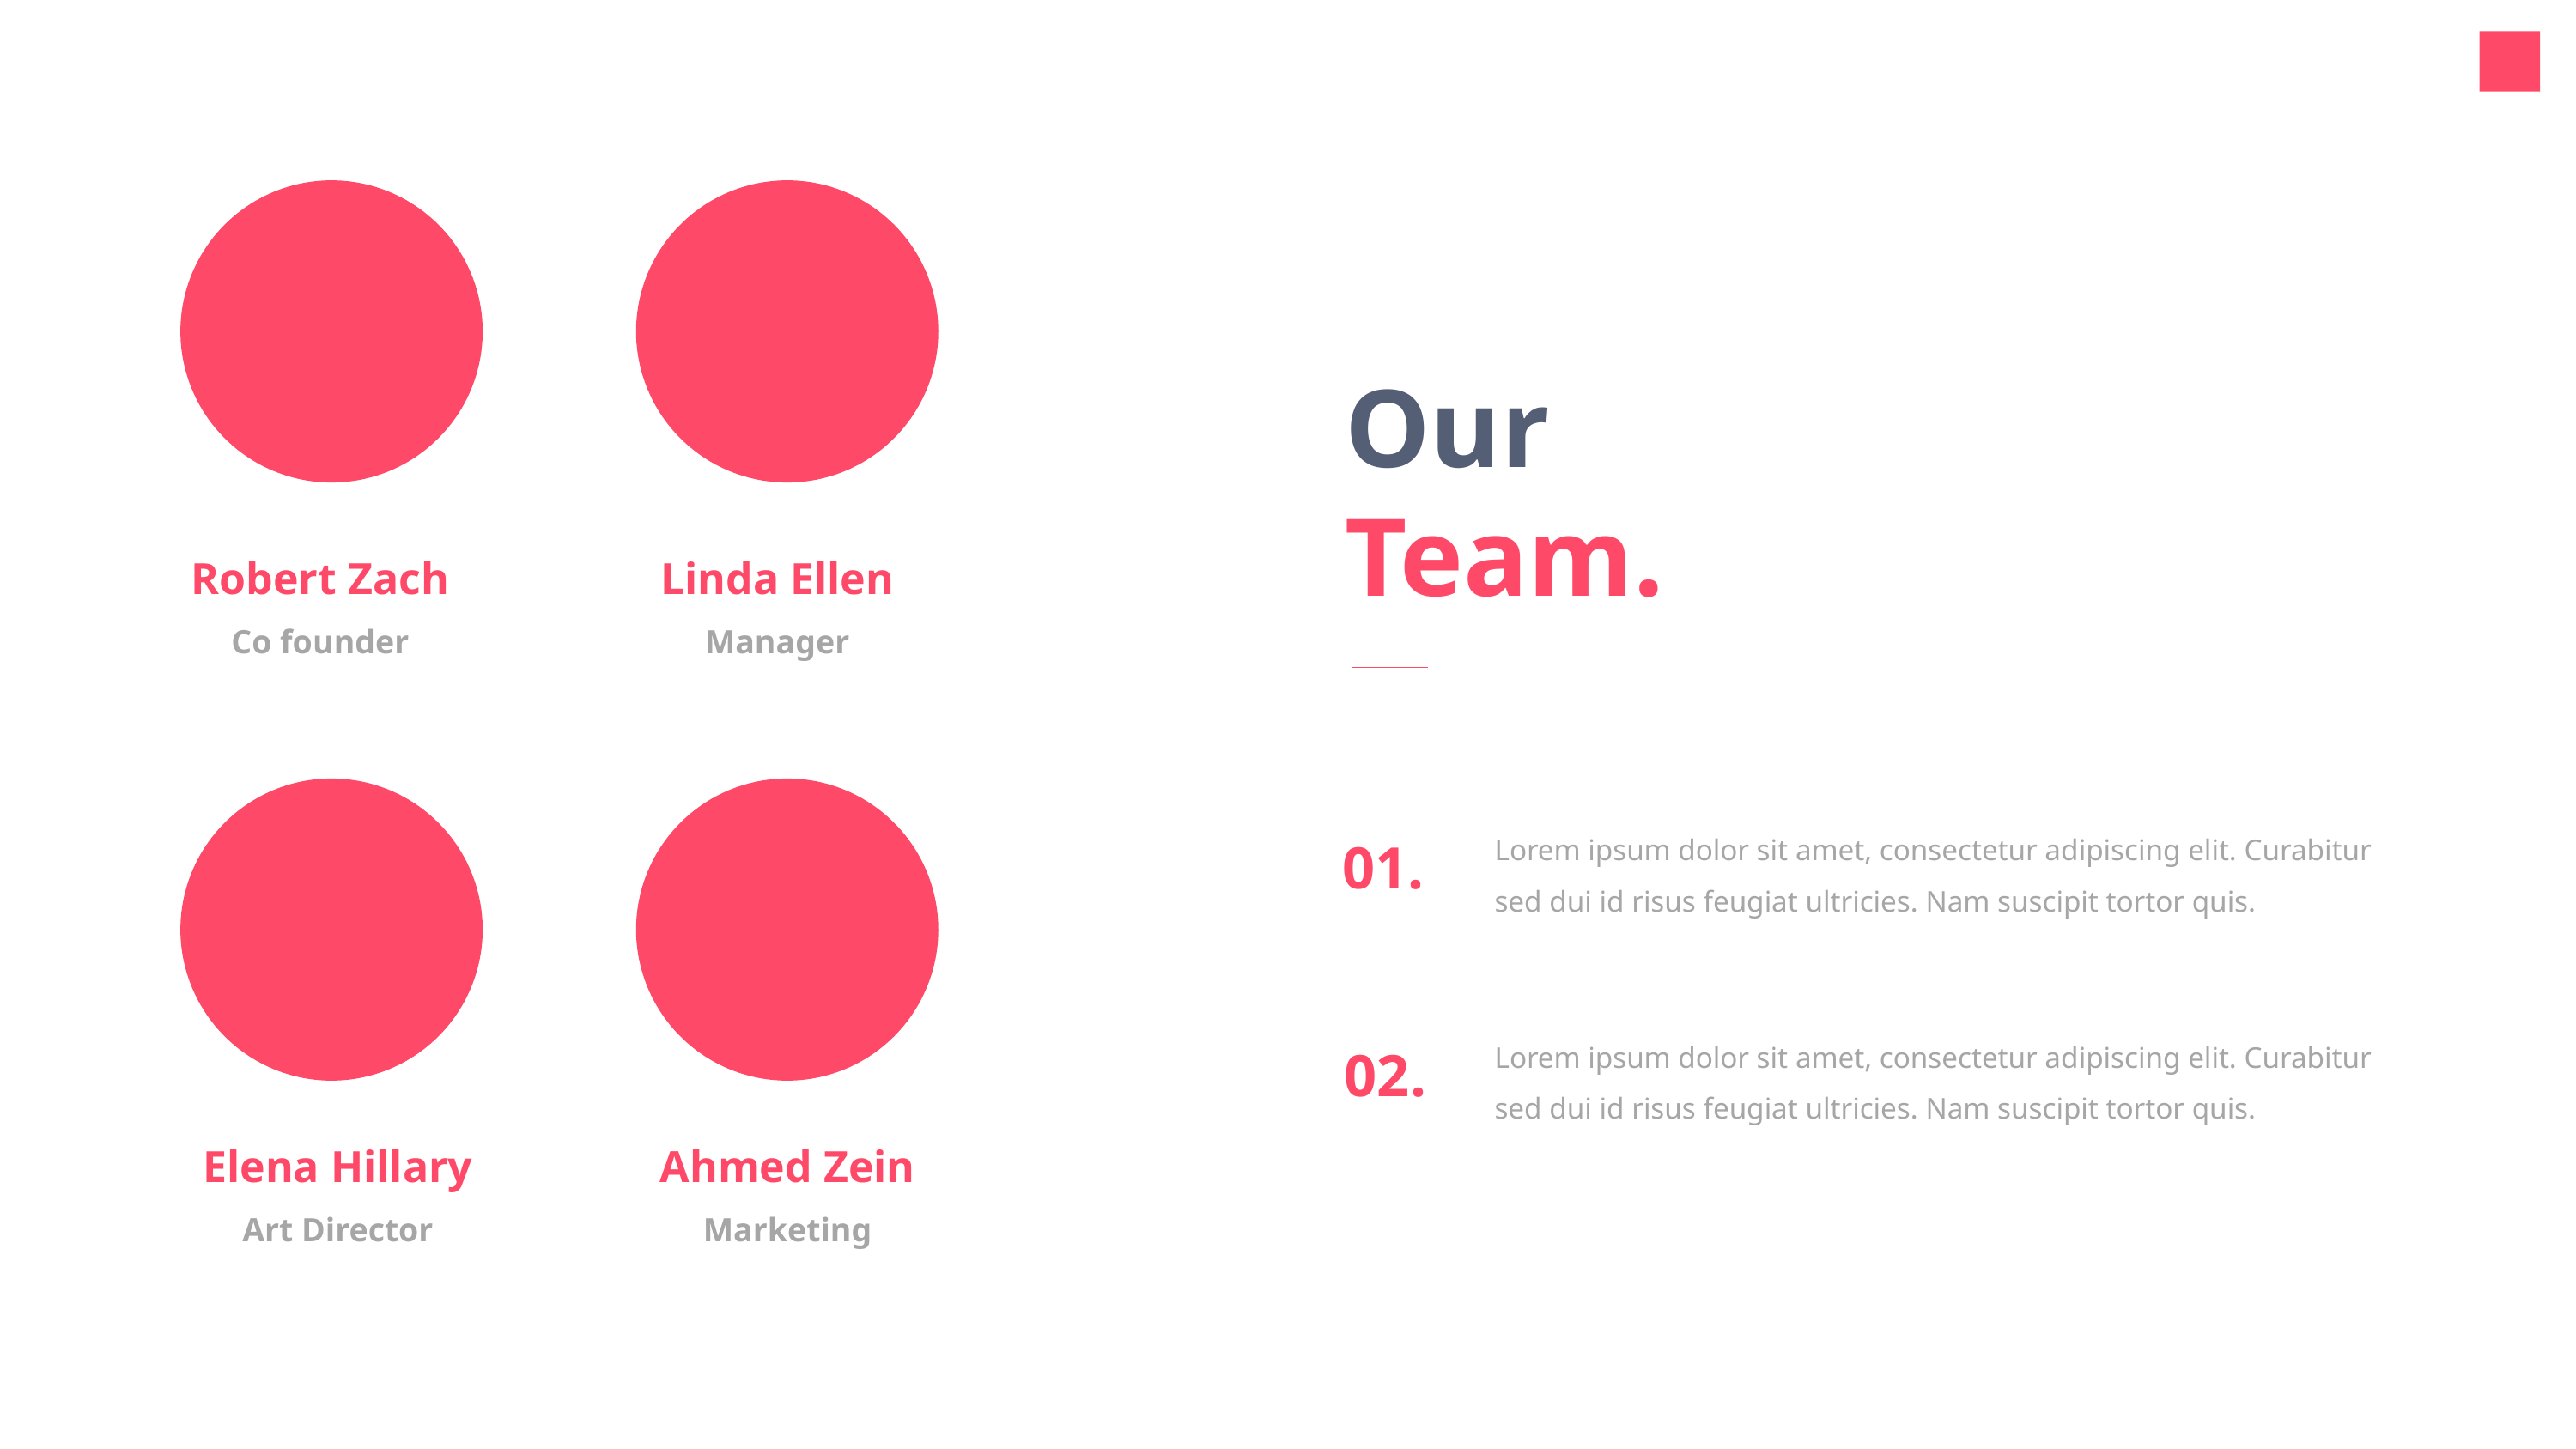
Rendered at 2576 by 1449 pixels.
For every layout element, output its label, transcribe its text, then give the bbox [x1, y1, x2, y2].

text_box [635, 868, 648, 991]
picture [648, 192, 927, 470]
text_box Our Team. [1332, 353, 1678, 624]
text_box [270, 1069, 393, 1082]
text_box Lorem ipsum dolor sit amet, consectetur adipiscing elit. Curabitur sed dui id risus feugiat ultricies. Nam suscipit tortor quis. [1481, 1016, 2386, 1131]
text_box Linda Ellen [647, 544, 907, 609]
text_box Marketing [690, 1203, 885, 1255]
text_box Robert Zach [178, 544, 462, 609]
text_box [179, 270, 192, 393]
text_box [927, 270, 939, 392]
text_box [471, 868, 484, 991]
text_box [726, 470, 849, 484]
text_box 02. [1332, 1033, 1440, 1115]
text_box [270, 179, 393, 192]
text_box 01. [1329, 825, 1437, 907]
text_box [179, 868, 192, 991]
text_box [268, 777, 395, 791]
text_box [726, 1069, 848, 1082]
text_box [723, 777, 851, 791]
text_box [635, 270, 648, 393]
picture [192, 192, 471, 470]
text_box [270, 470, 393, 484]
text_box [927, 869, 939, 991]
text_box Manager [692, 615, 863, 667]
text_box [726, 179, 848, 192]
text_box Ahmed Zein [647, 1132, 928, 1197]
text_box Elena Hillary [190, 1132, 486, 1197]
text_box Co founder [218, 615, 422, 667]
picture [648, 791, 927, 1069]
text_box [2479, 30, 2541, 93]
picture [192, 791, 471, 1069]
text_box Lorem ipsum dolor sit amet, consectetur adipiscing elit. Curabitur sed dui id risus feugiat ultricies. Nam suscipit tortor quis. [1481, 808, 2386, 925]
text_box Art Director [229, 1203, 447, 1255]
text_box [471, 270, 484, 393]
